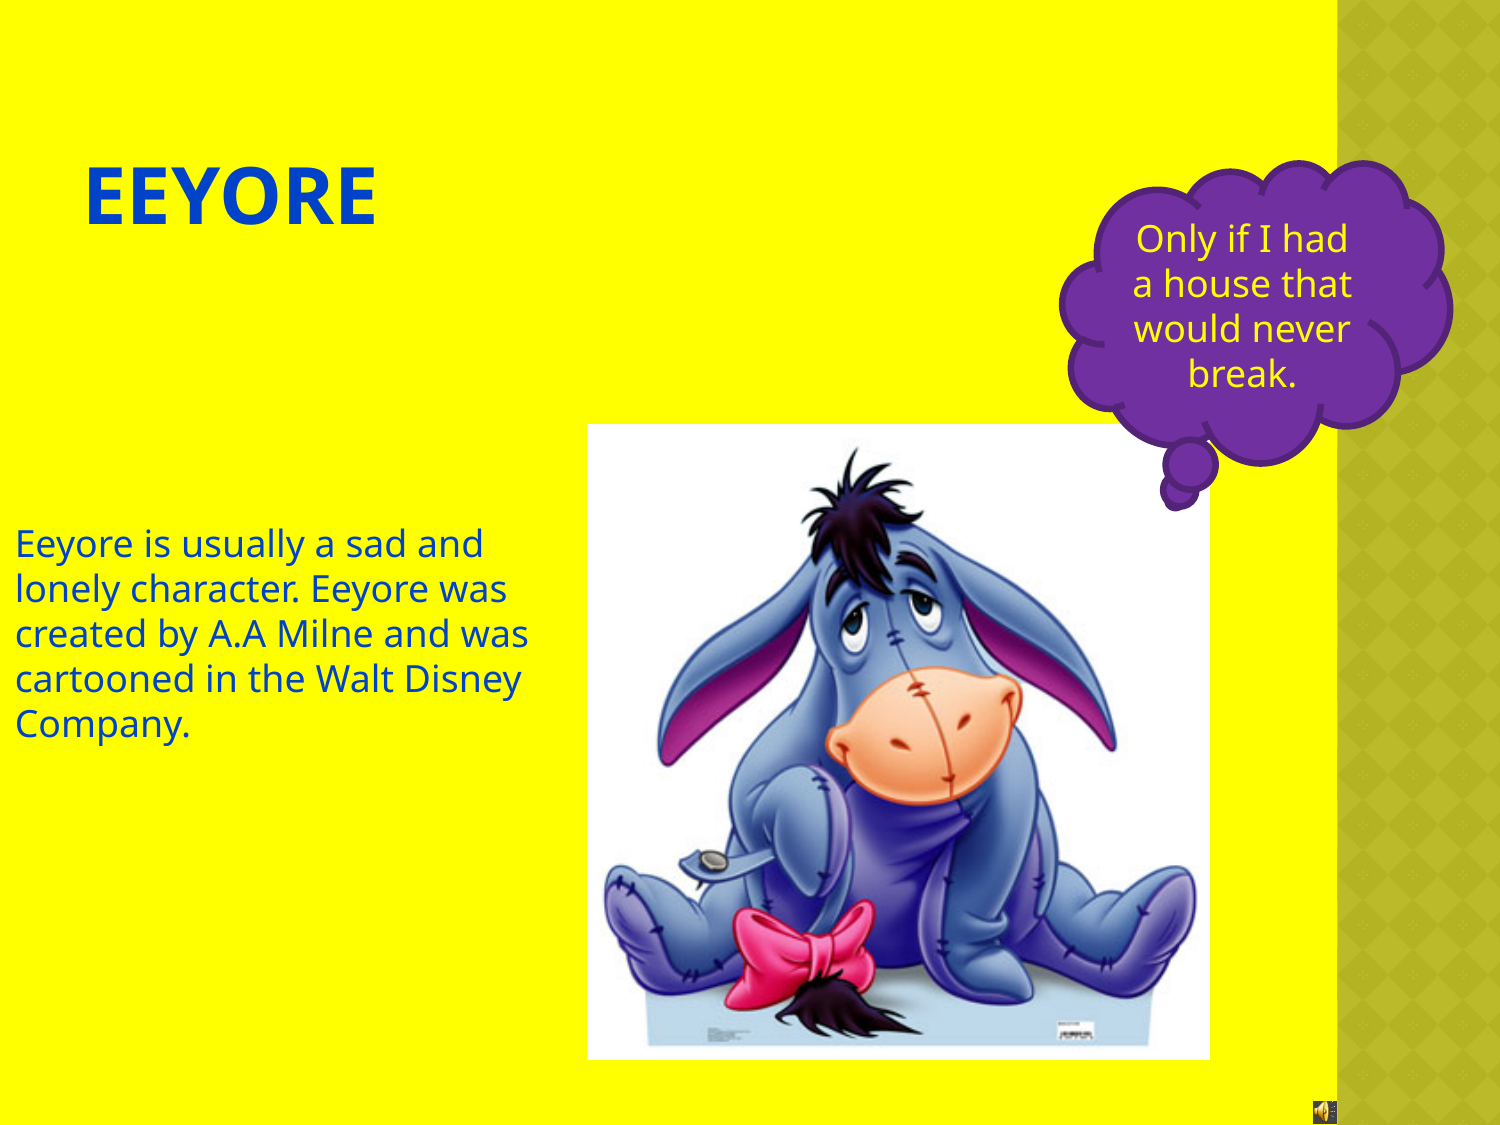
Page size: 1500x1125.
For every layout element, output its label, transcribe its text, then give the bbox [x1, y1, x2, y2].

title Eeyore [75, 52, 1263, 240]
text_box Eeyore is usually a sad and lonely character. Eeyore was created by A.A Milne and was cartooned in the Walt Disney Company. [0, 512, 575, 753]
text_box Only if I had a house that would never break. [1058, 160, 1454, 481]
picture [586, 424, 1210, 1060]
picture [1312, 1099, 1338, 1125]
